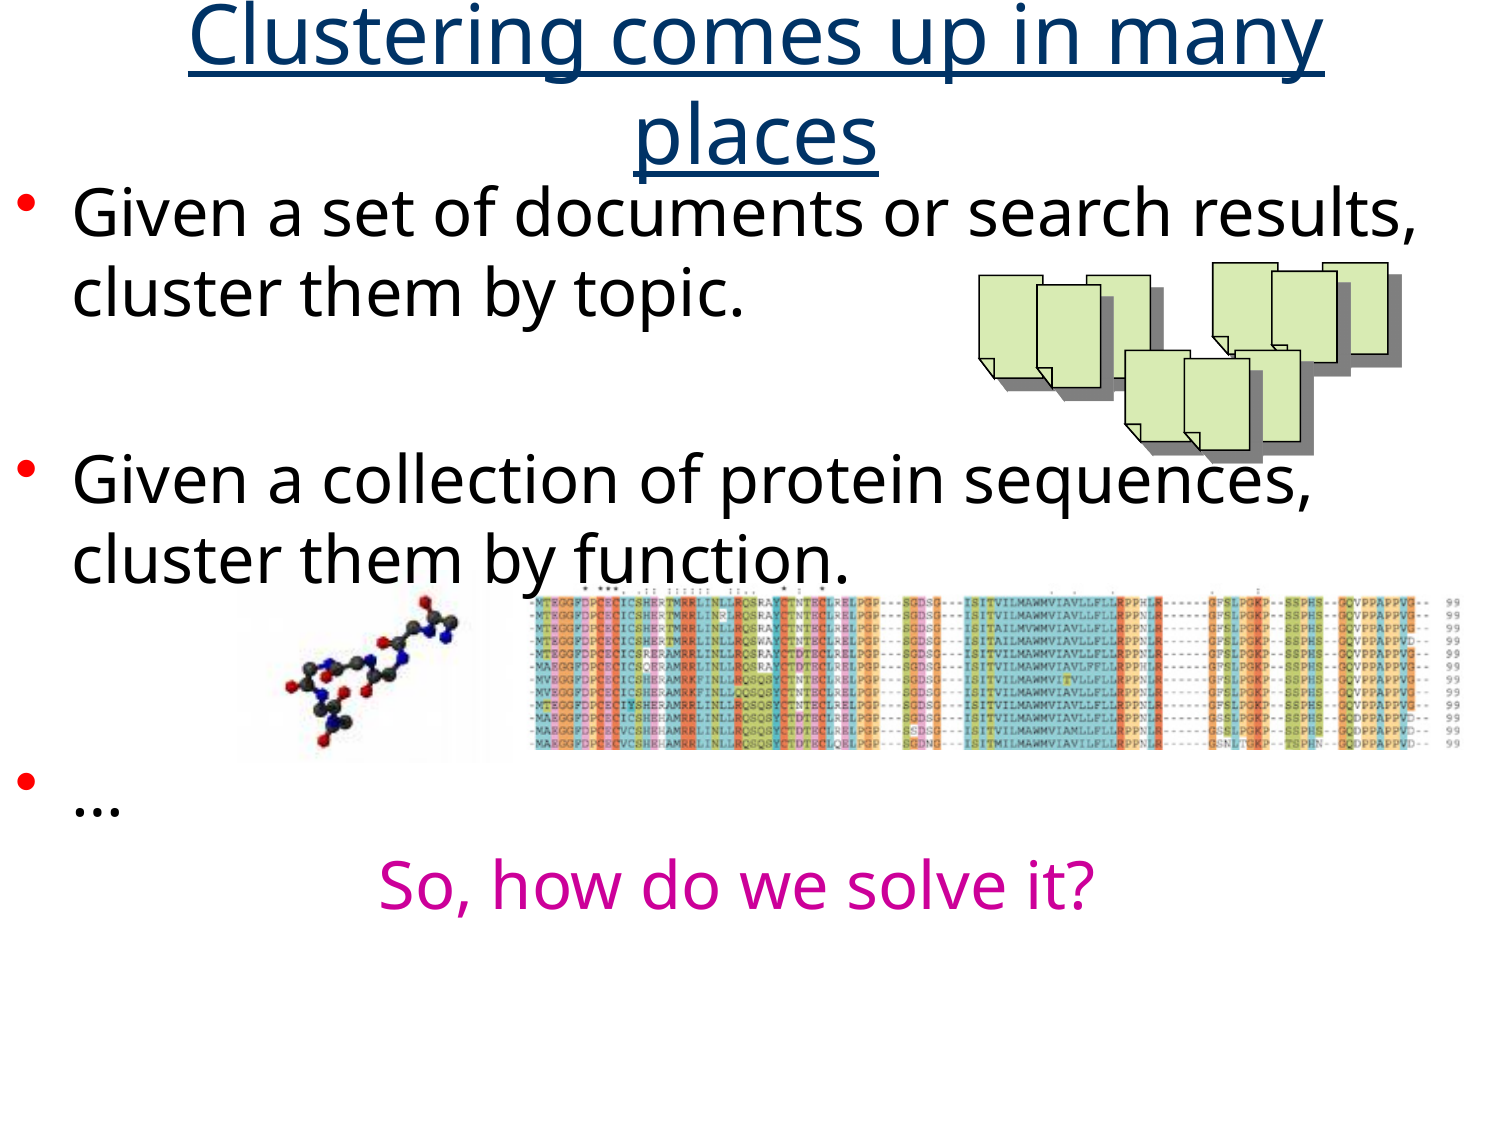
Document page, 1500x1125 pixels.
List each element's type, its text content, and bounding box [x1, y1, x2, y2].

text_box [978, 262, 1388, 451]
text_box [237, 569, 1464, 763]
text_box Clustering comes up in many places [49, 12, 1463, 150]
list Given a set of documents or search results, cluster them by topic. Given a collection of protein sequences, cluster them by function. … So, how do we solve it? [0, 162, 1476, 1076]
